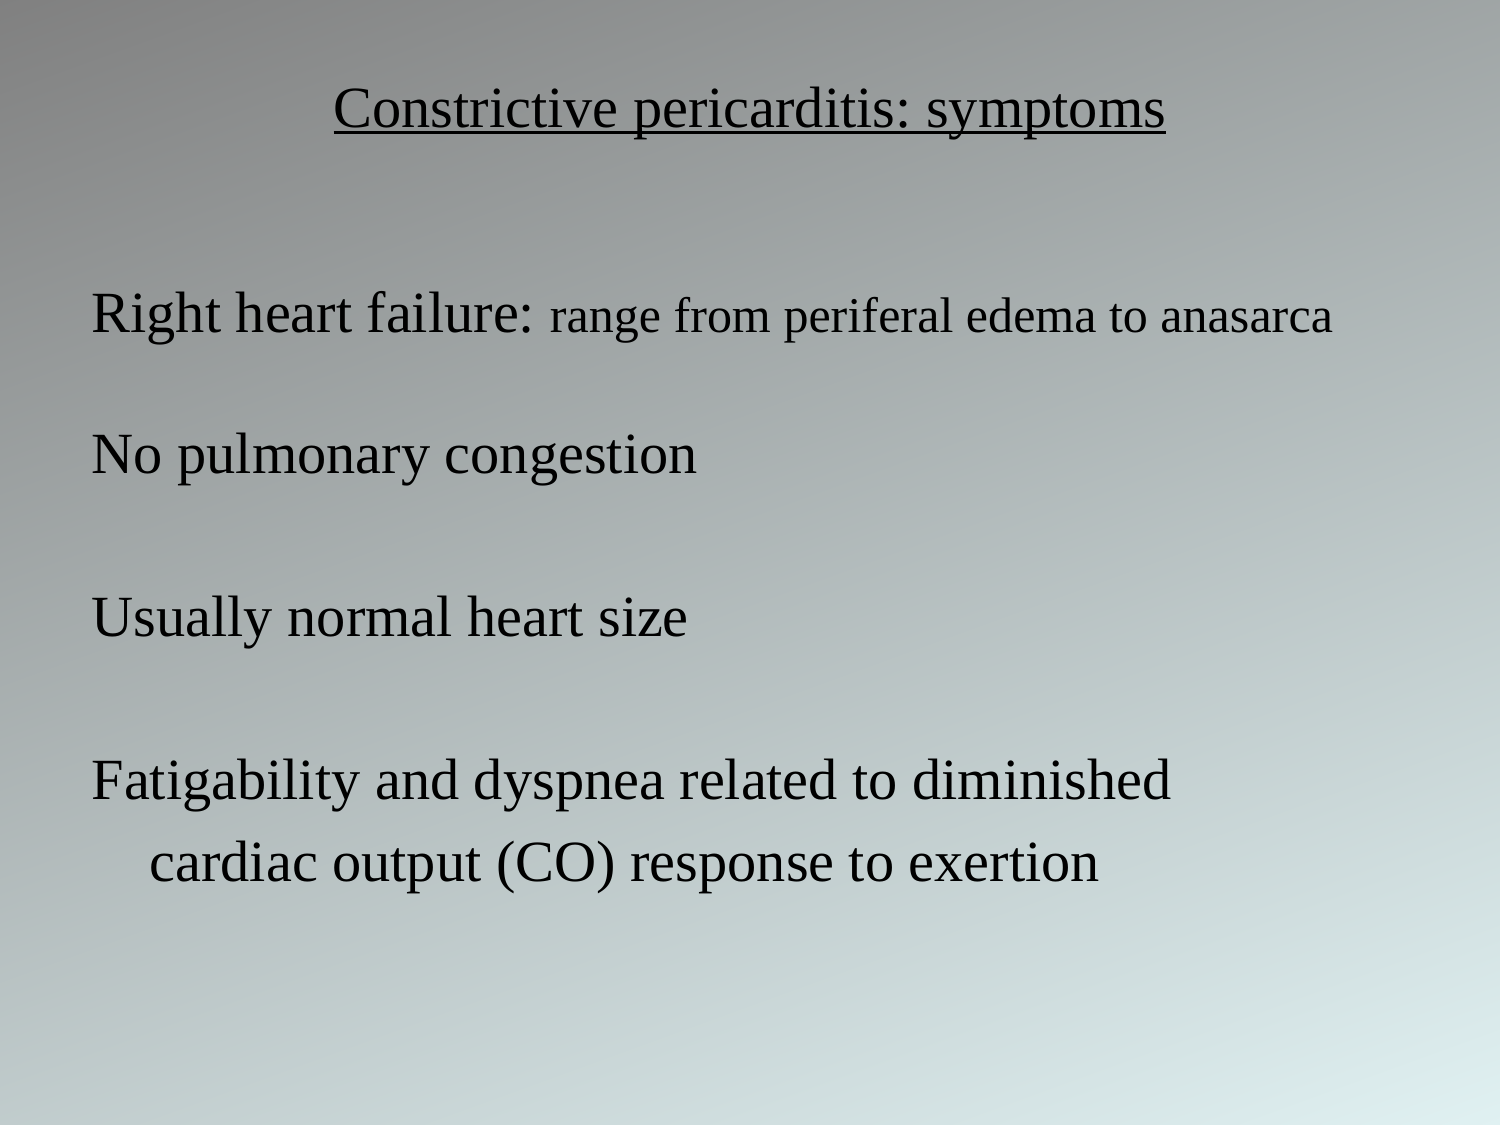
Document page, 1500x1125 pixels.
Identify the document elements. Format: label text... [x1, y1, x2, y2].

list Right heart failure: range from periferal edema to anasarca No pulmonary congestion Usually normal heart size Fatigability and dyspnea related to diminished cardiac output (CO) response to exertion [76, 267, 1447, 1005]
title Constrictive pericarditis: symptoms [75, 45, 1425, 233]
